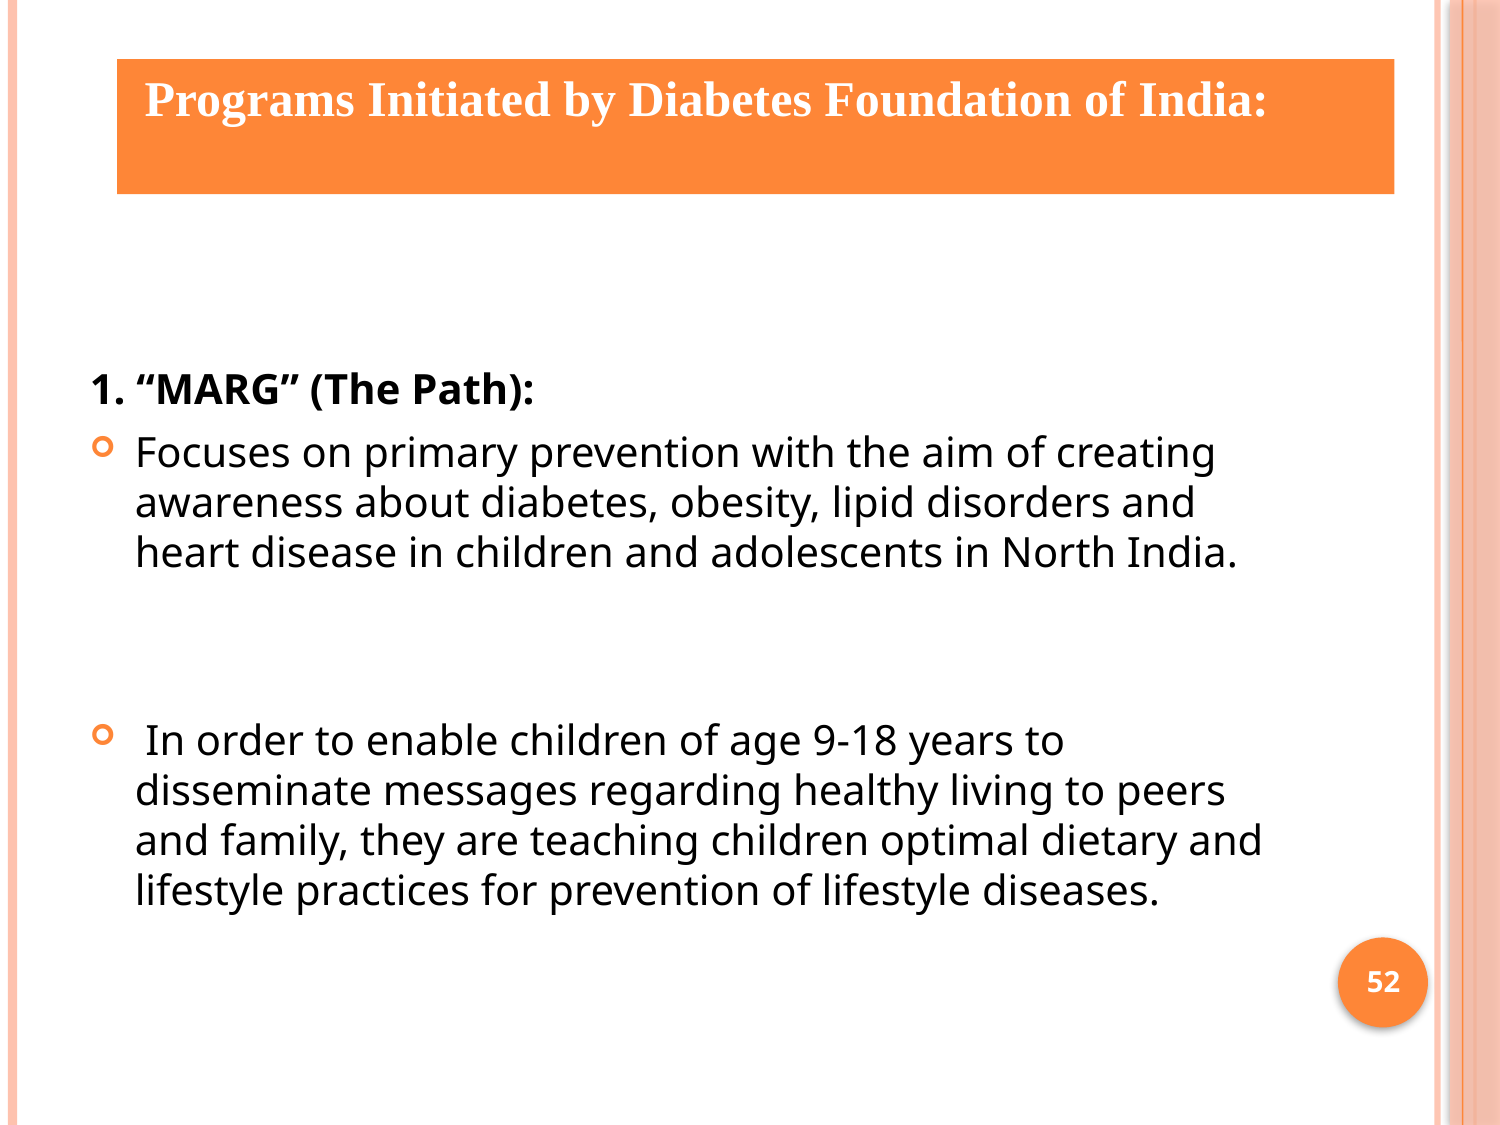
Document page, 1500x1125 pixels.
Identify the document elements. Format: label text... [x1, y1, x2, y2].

slide_number 52 [1333, 940, 1434, 1027]
list 1. “MARG” (The Path): Focuses on primary prevention with the aim of creating awareness about diabetes, obesity, lipid disorders and heart disease in children and adolescents in North India. In order to enable children of age 9-18 years to disseminate messages regarding healthy living to peers and family, they are teaching children optimal dietary and lifestyle practices for prevention of lifestyle diseases. [75, 292, 1300, 1062]
text_box Programs Initiated by Diabetes Foundation of India: [117, 59, 1395, 195]
title [75, 70, 1300, 292]
